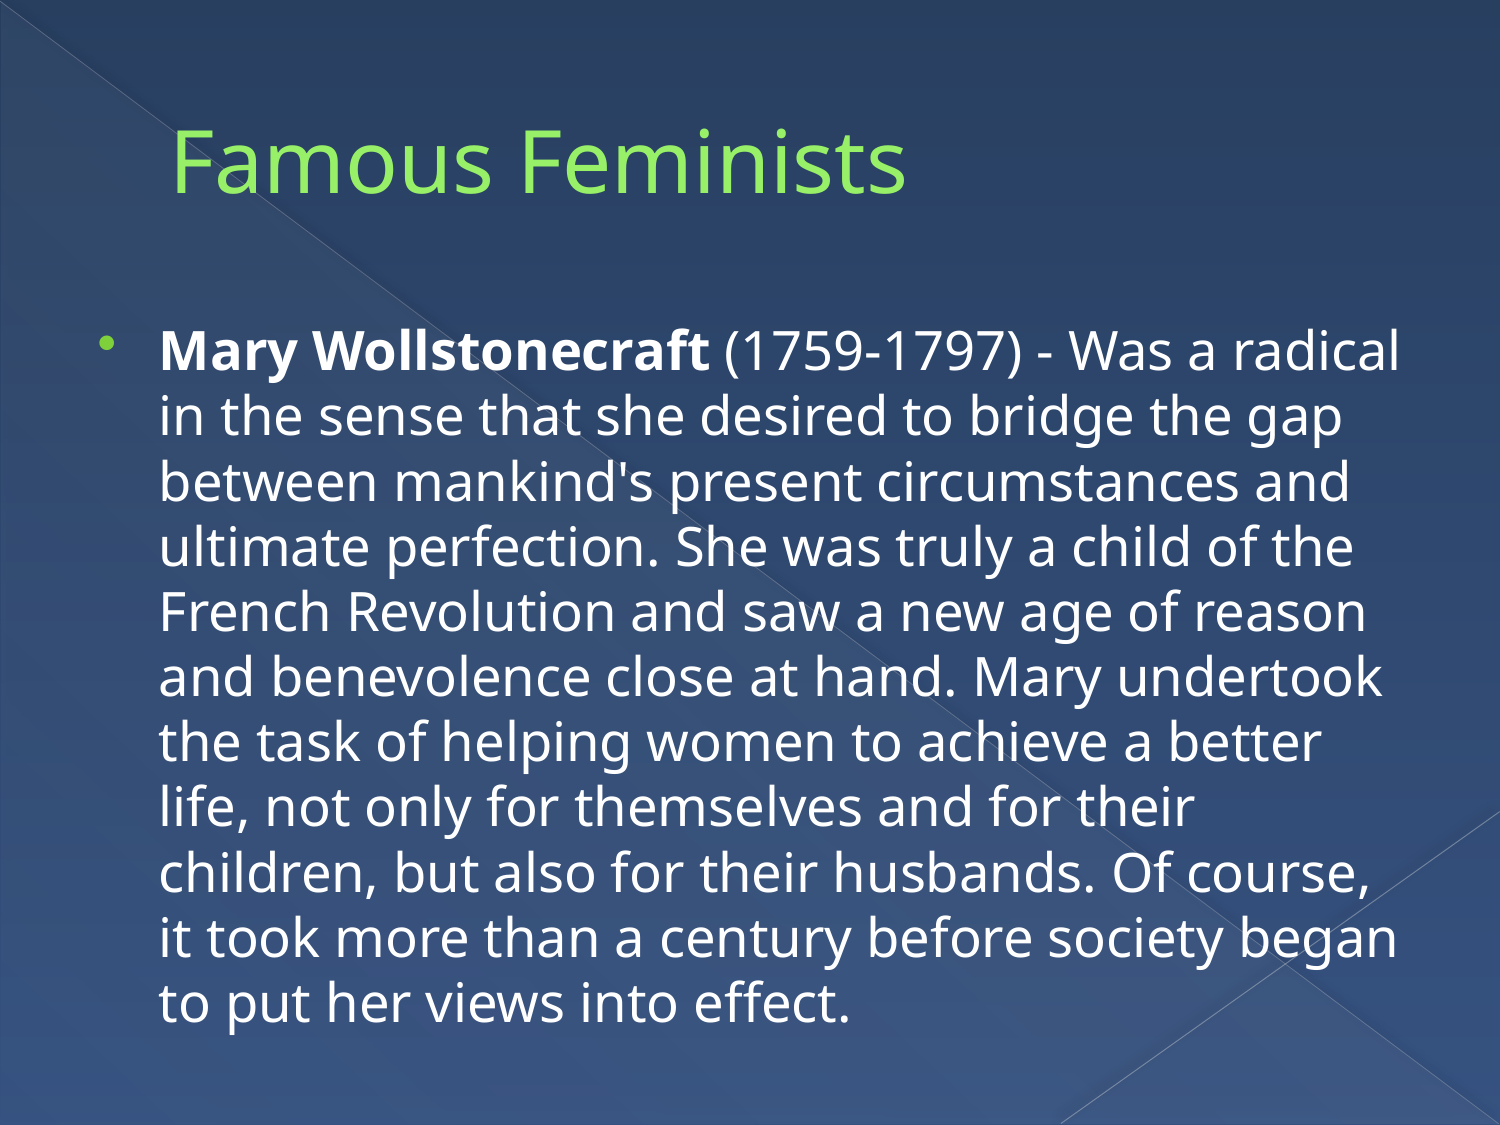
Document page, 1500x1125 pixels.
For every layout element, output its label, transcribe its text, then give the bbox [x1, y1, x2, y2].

list Mary Wollstonecraft (1759-1797) - Was a radical in the sense that she desired to bridge the gap between mankind's present circumstances and ultimate perfection. She was truly a child of the French Revolution and saw a new age of reason and benevolence close at hand. Mary undertook the task of helping women to achieve a better life, not only for themselves and for their children, but also for their husbands. Of course, it took more than a century before society began to put her views into effect. [75, 308, 1425, 1059]
title Famous Feminists [75, 43, 1425, 274]
